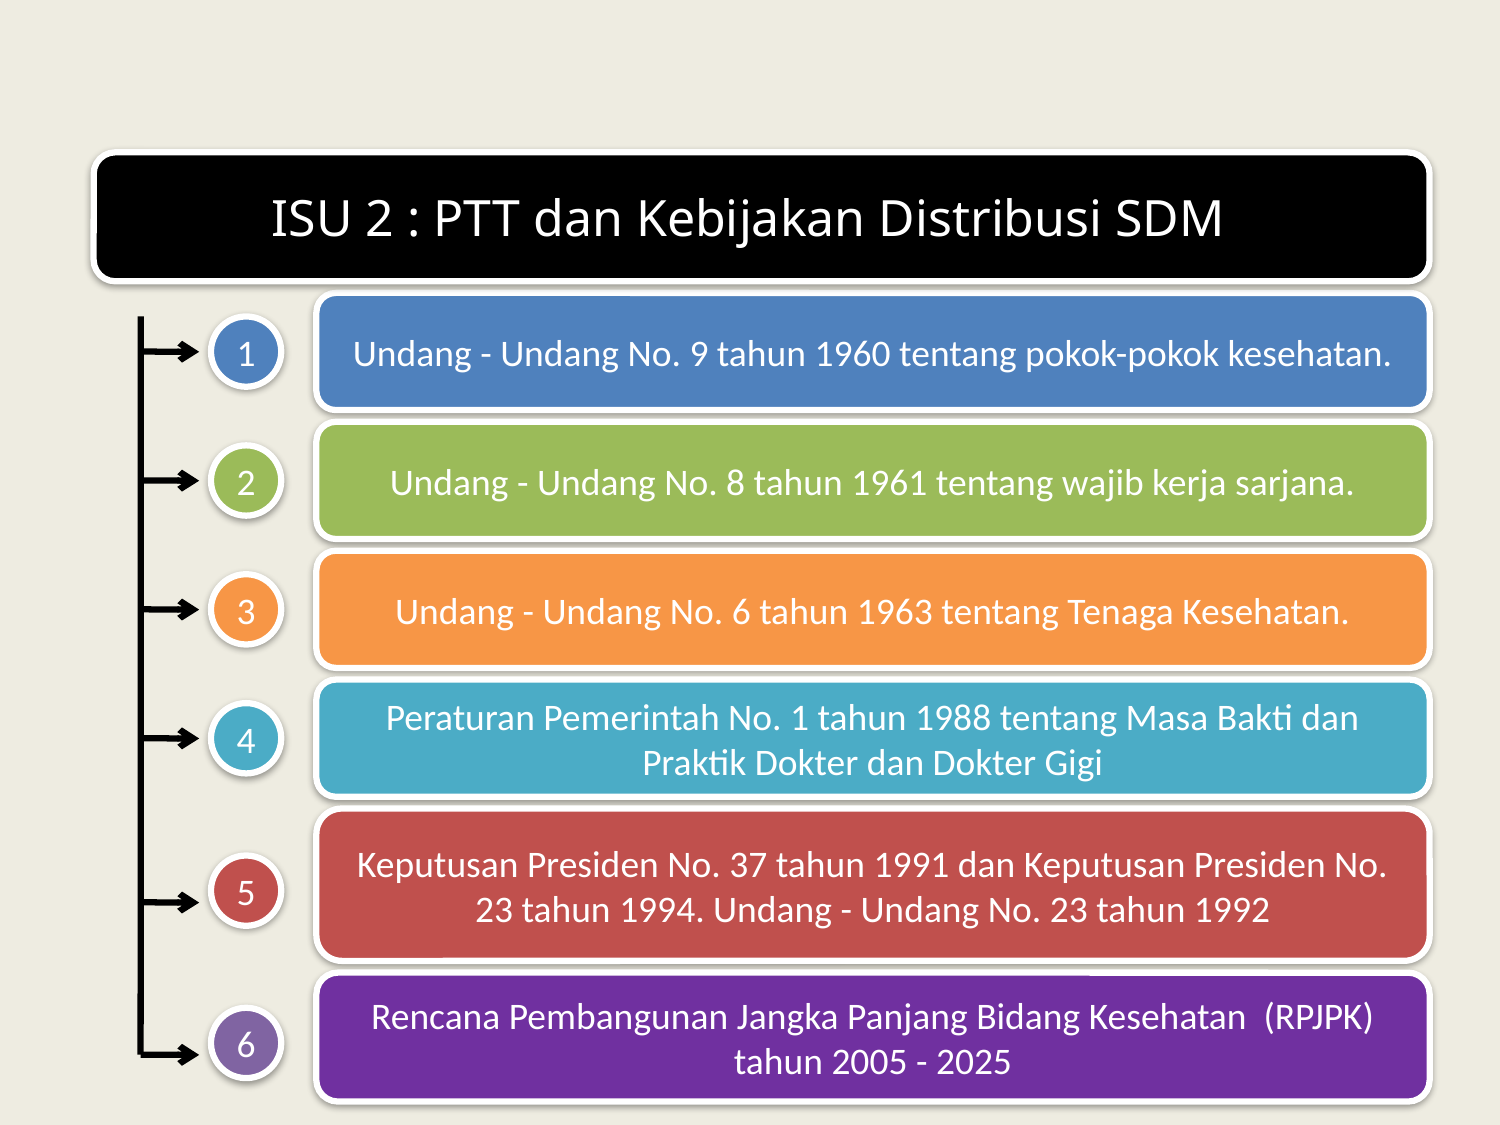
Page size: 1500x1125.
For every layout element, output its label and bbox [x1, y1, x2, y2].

text_box [210, 1060, 1430, 1102]
text_box [93, 152, 1430, 1055]
